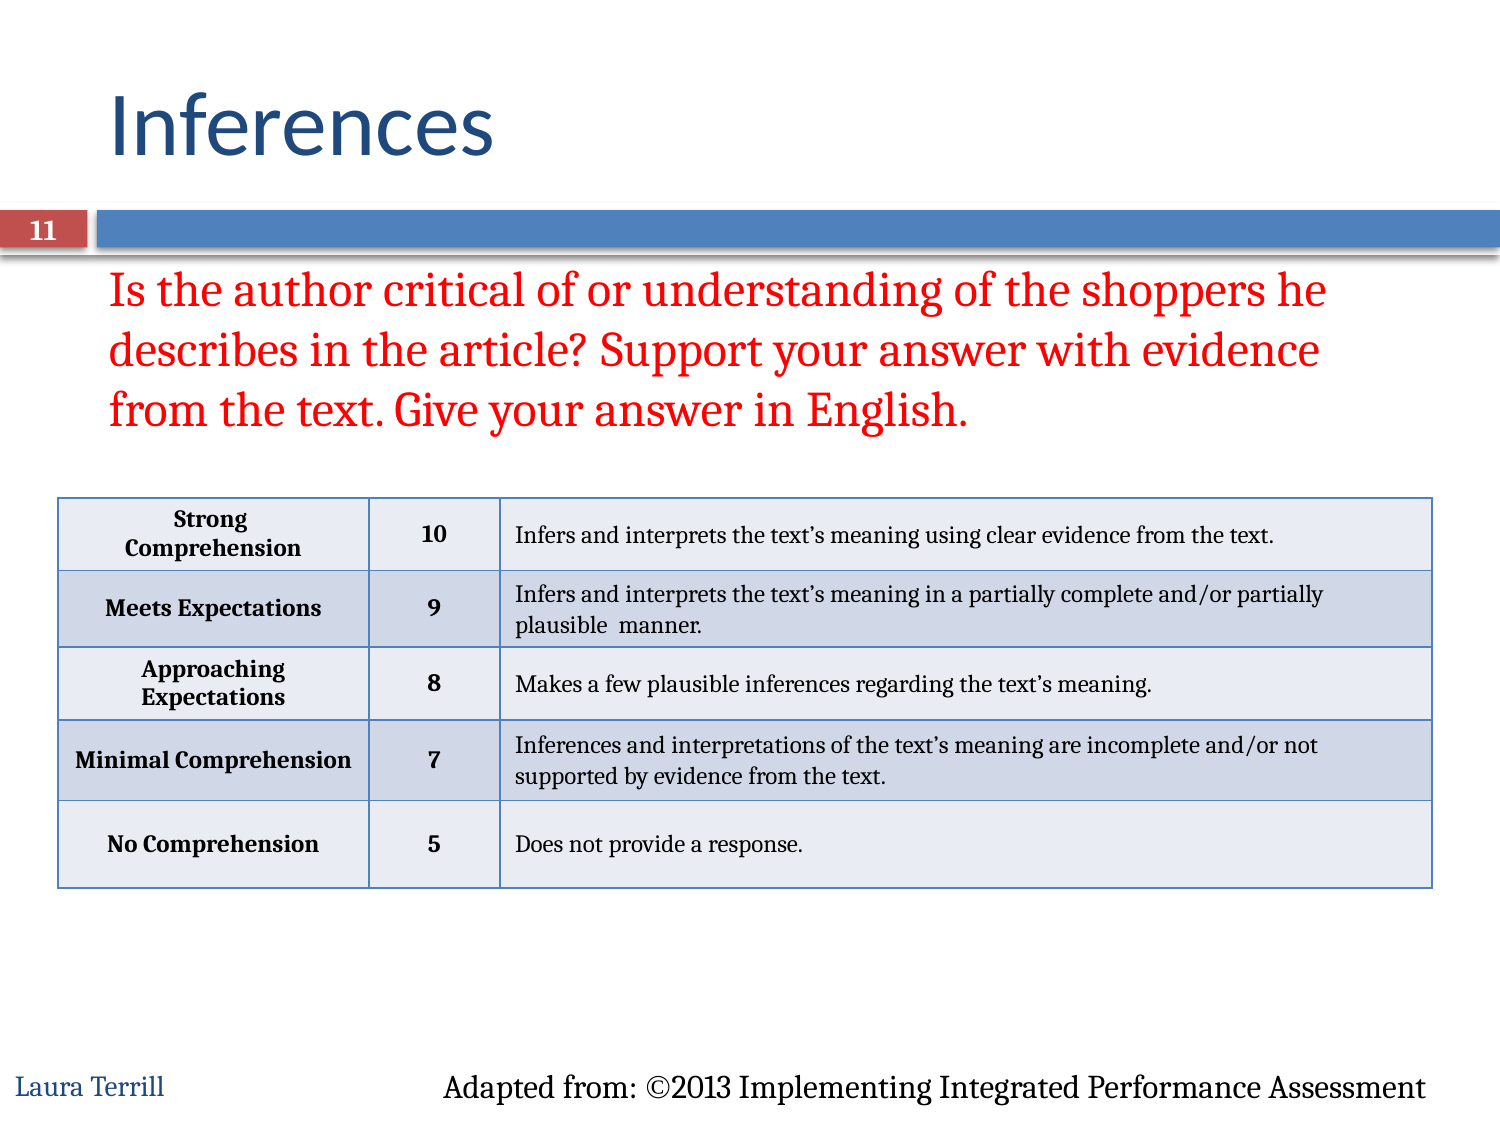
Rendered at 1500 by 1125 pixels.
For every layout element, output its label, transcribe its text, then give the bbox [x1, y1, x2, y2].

table_header Infers and interprets the text’s meaning using clear evidence from the text. [501, 499, 1431, 570]
table_header 10 [370, 499, 499, 570]
table_header Strong Comprehension [59, 499, 368, 570]
footer Laura Terrill [0, 1054, 890, 1115]
table_cell 5 [370, 801, 499, 887]
table_cell Does not provide a response. [501, 801, 1431, 887]
table_cell No Comprehension [59, 801, 368, 887]
table_cell Inferences and interpretations of the text’s meaning are incomplete and/or not supported by evidence from the text. [501, 721, 1431, 800]
text_box Adapted from: 2013 Implementing Integrated Performance Assessment [890, 1057, 1450, 1113]
table_cell Minimal Comprehension [59, 721, 368, 800]
table_cell Makes a few plausible inferences regarding the text’s meaning. [501, 648, 1431, 719]
table_cell 8 [370, 648, 499, 719]
table_cell Meets Expectations [59, 571, 368, 646]
table_cell Approaching Expectations [59, 648, 368, 719]
list Is the author critical of or understanding of the shoppers he describes in the article? Support your answer with evidence from the text. Give your answer in English. [94, 248, 1361, 497]
slide_number 11 [0, 208, 88, 249]
table_cell 7 [370, 721, 499, 800]
table_cell Infers and interprets the text’s meaning in a partially complete and/or partially plausible manner. [501, 571, 1431, 646]
table_cell 9 [370, 571, 499, 646]
title Inferences [94, 37, 1432, 200]
